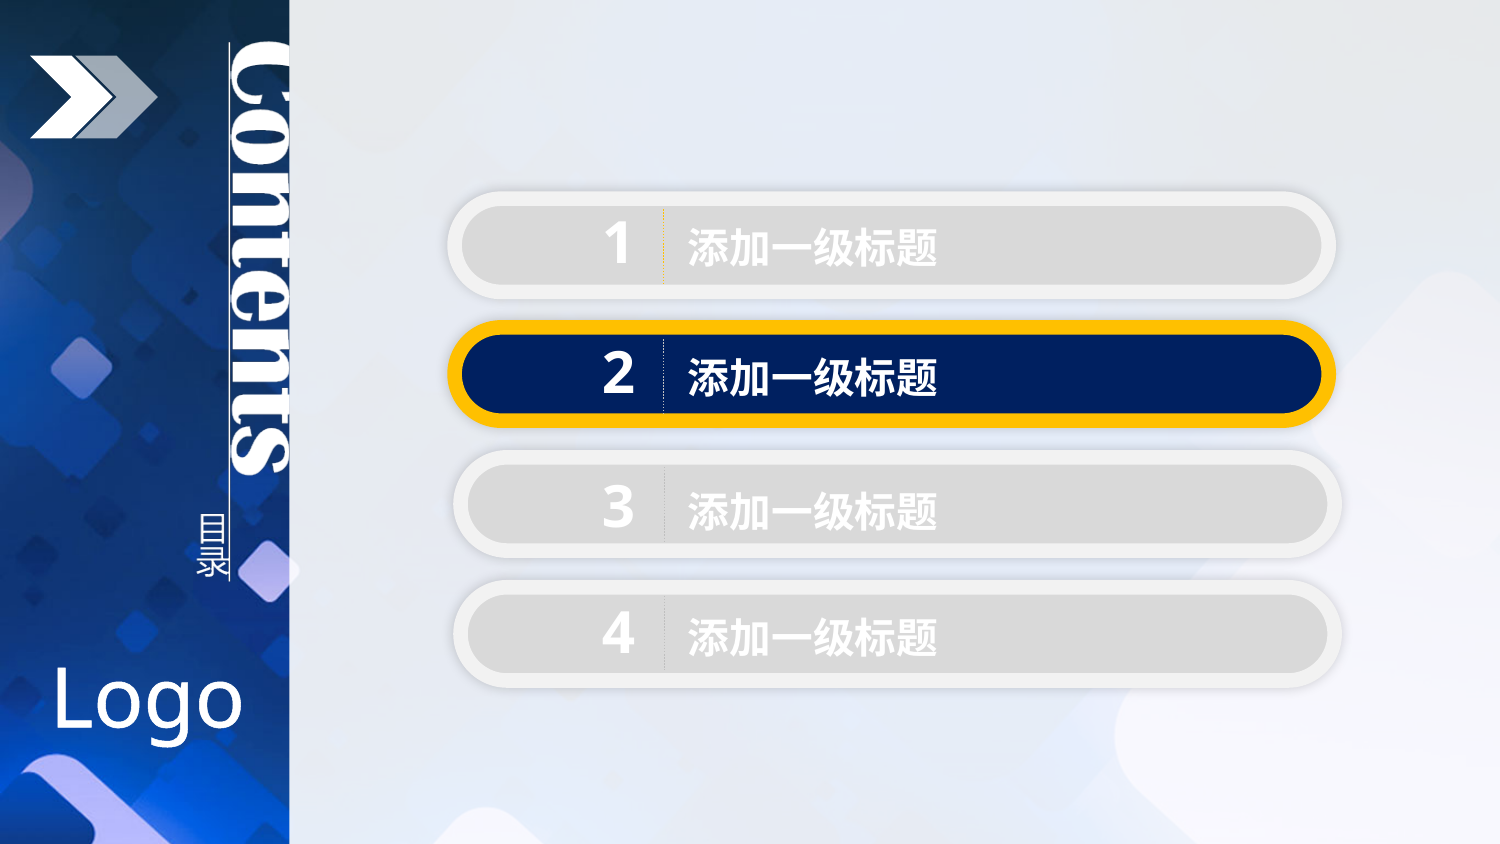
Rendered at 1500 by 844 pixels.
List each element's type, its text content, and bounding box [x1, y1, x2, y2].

text_box [452, 196, 1331, 295]
text_box 3 添加一级标题 [587, 462, 954, 547]
text_box 4 添加一级标题 [587, 587, 954, 673]
picture [0, 0, 290, 844]
text_box 2 添加一级标题 [587, 327, 954, 413]
text_box [458, 585, 1337, 683]
text_box 1 添加一级标题 [587, 197, 954, 283]
text_box [458, 455, 1337, 553]
text_box [73, 53, 132, 141]
text_box Logo [34, 636, 260, 752]
text_box [452, 325, 1331, 423]
text_box [28, 53, 112, 141]
